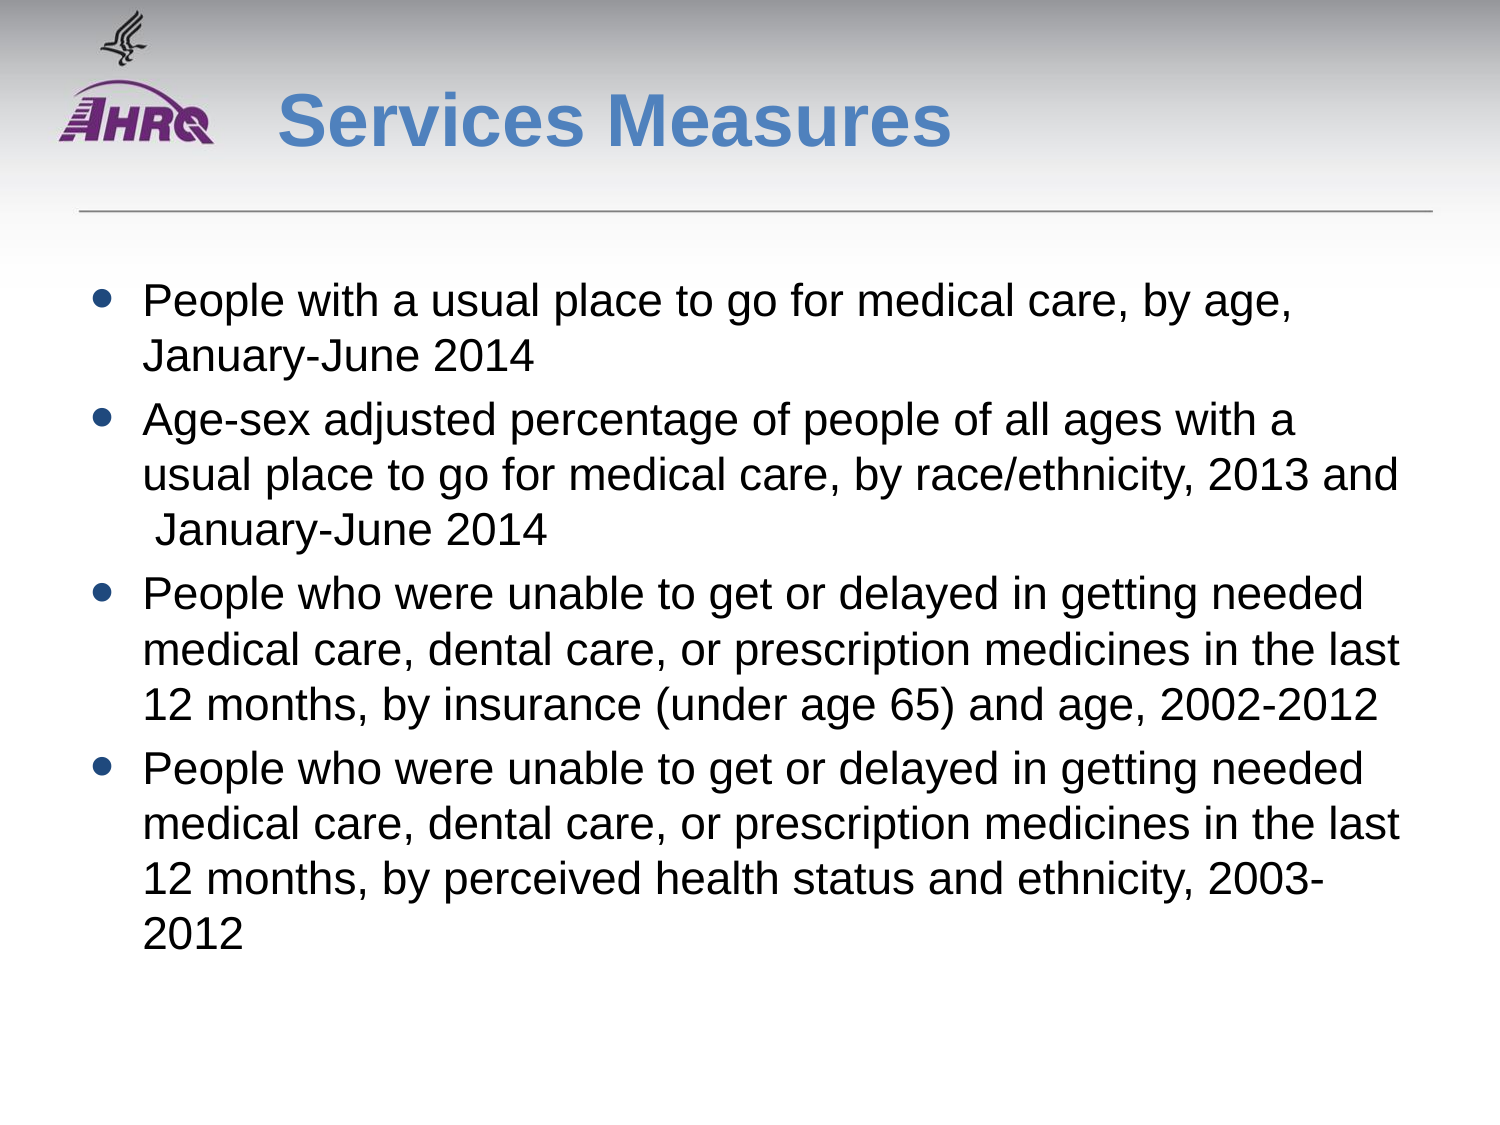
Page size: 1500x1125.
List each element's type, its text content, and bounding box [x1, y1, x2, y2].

list People with a usual place to go for medical care, by age, January-June 2014 Age-sex adjusted percentage of people of all ages with a usual place to go for medical care, by race/ethnicity, 2013 and January-June 2014 People who were unable to get or delayed in getting needed medical care, dental care, or prescription medicines in the last 12 months, by insurance (under age 65) and age, 2002-2012 People who were unable to get or delayed in getting needed medical care, dental care, or prescription medicines in the last 12 months, by perceived health status and ethnicity, 2003-2012 [75, 262, 1425, 1005]
picture [0, 0, 1500, 1125]
title Services Measures [262, 45, 1425, 188]
